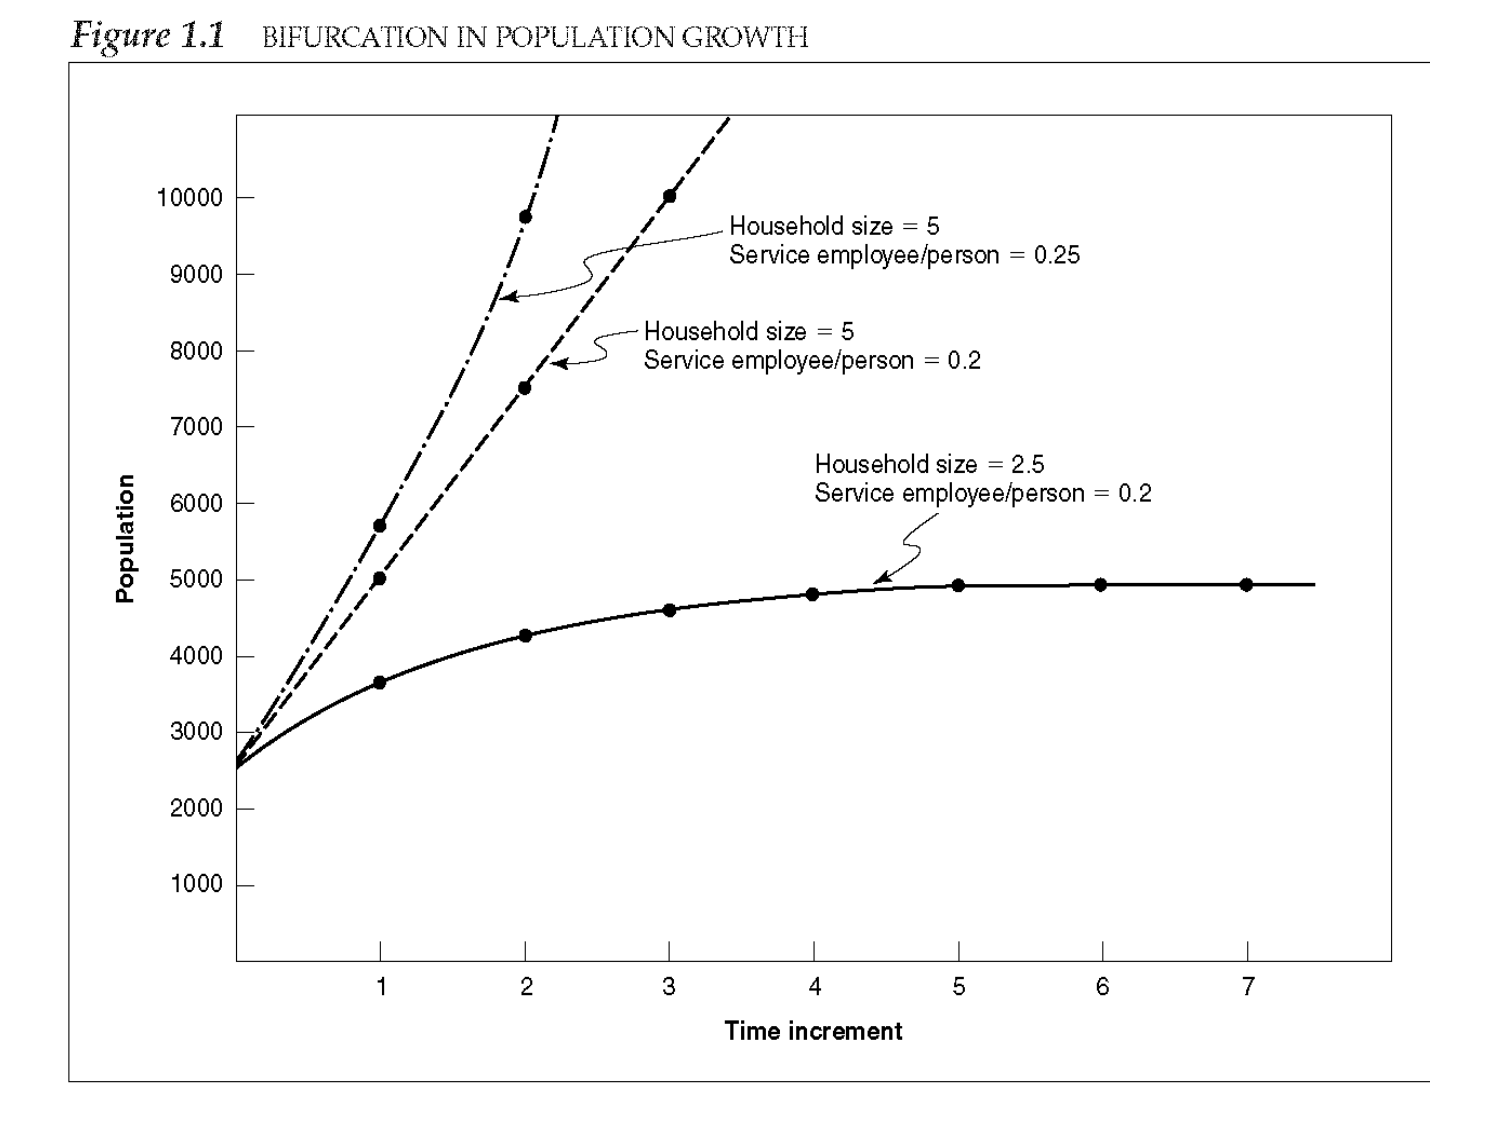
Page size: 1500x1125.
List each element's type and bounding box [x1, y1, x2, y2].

picture [49, 0, 1430, 1088]
